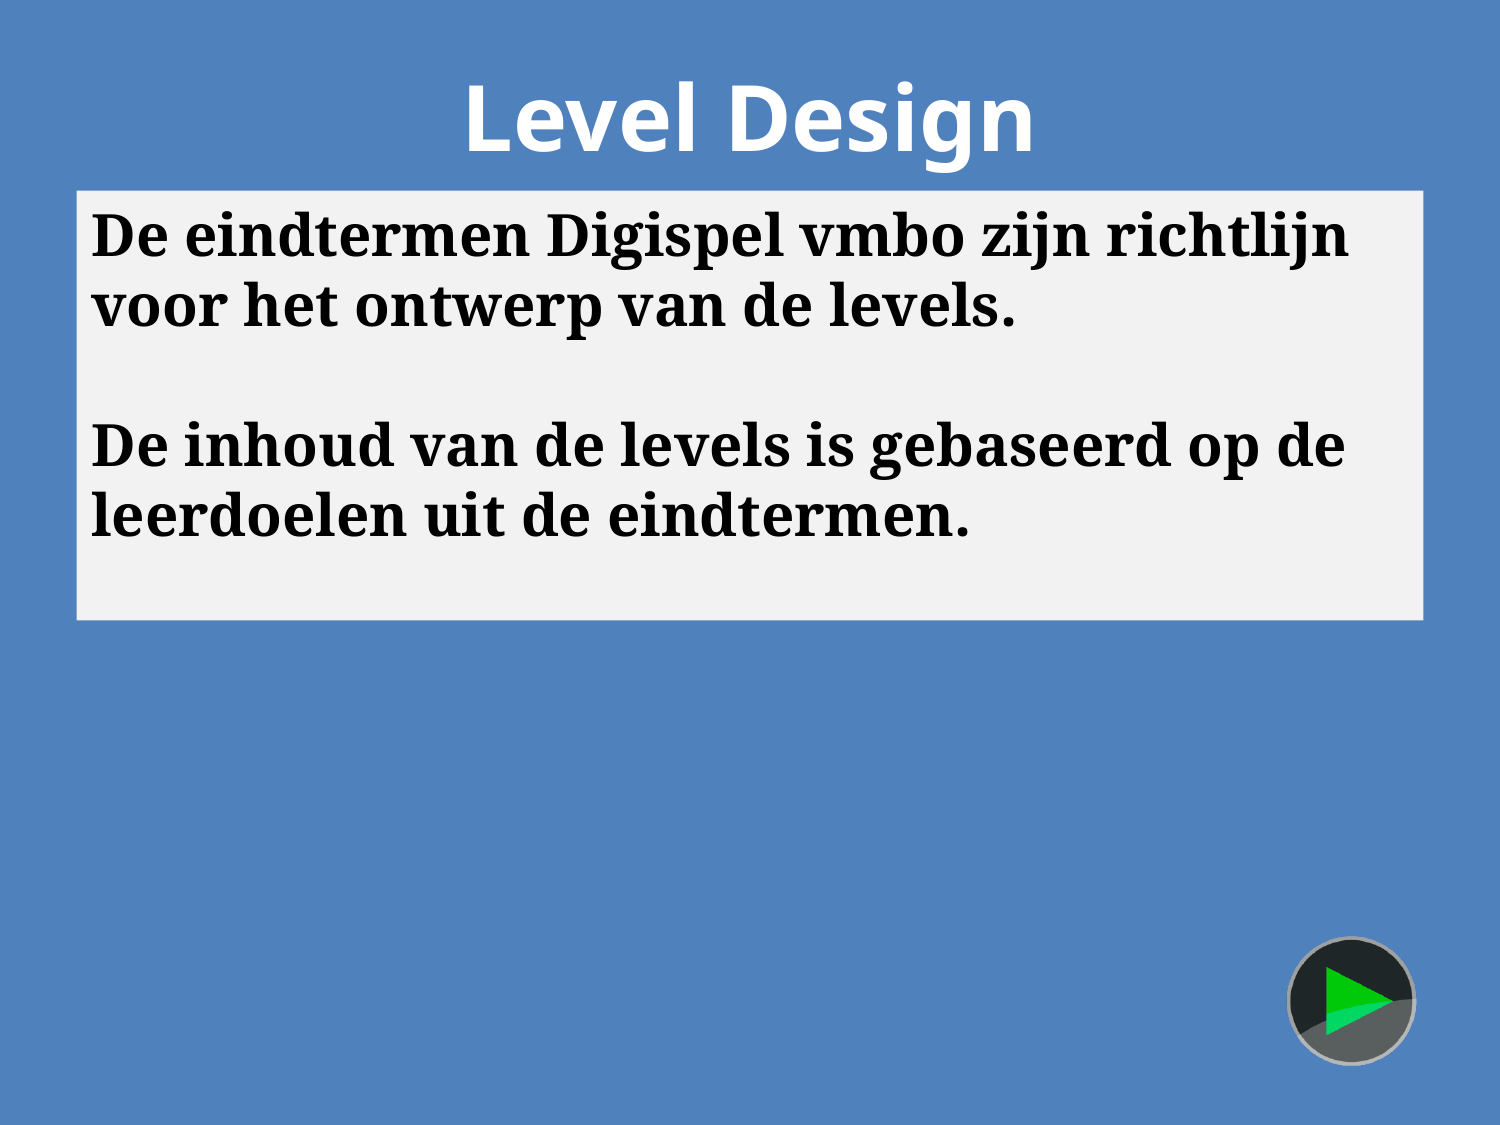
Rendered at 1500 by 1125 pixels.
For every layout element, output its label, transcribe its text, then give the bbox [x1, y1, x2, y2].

title Level Design [75, 45, 1425, 185]
text_box De eindtermen Digispel vmbo zijn richtlijn voor het ontwerp van de levels. De inhoud van de levels is gebaseerd op de leerdoelen uit de eindtermen. [76, 190, 1424, 621]
picture [1269, 917, 1434, 1083]
